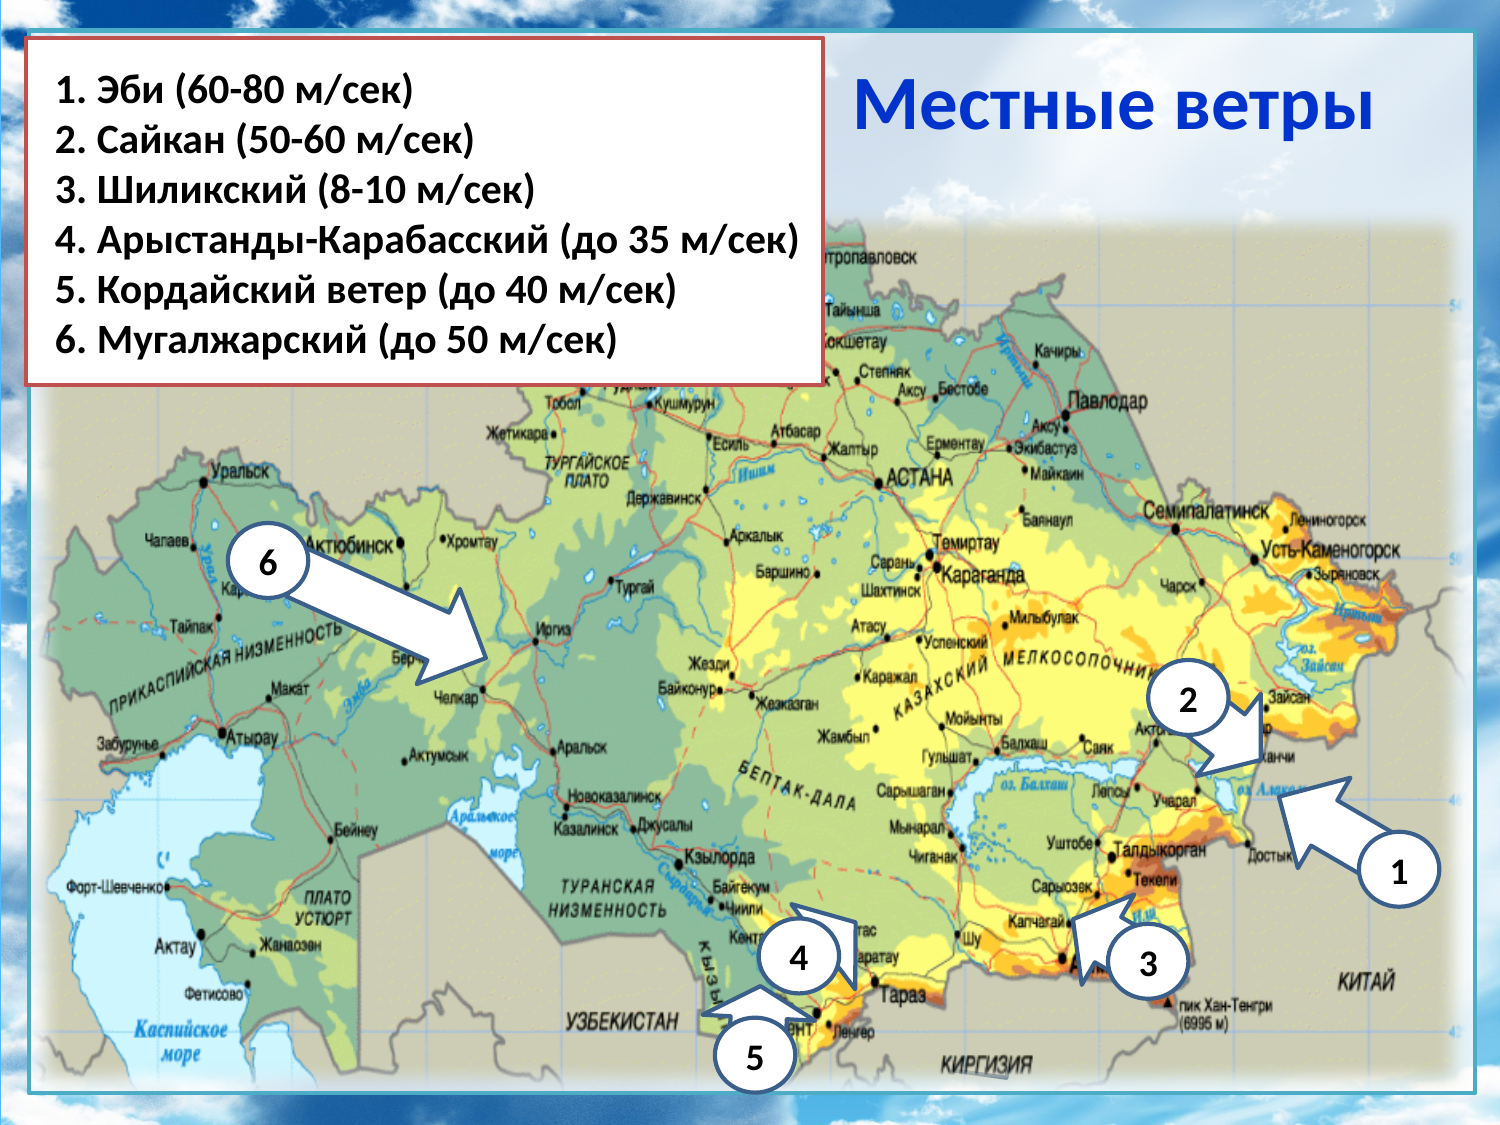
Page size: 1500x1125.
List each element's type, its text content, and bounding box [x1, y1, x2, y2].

picture [1, 0, 1500, 1125]
text_box Эби (60-80 м/сек) Сайкан (50-60 м/сек) Шиликский (8-10 м/сек) Арыстанды-Карабасский (до 35 м/сек) Кордайский ветер (до 40 м/сек) Мугалжарский (до 50 м/сек) [24, 36, 825, 212]
title Местные ветры [825, 45, 1471, 154]
